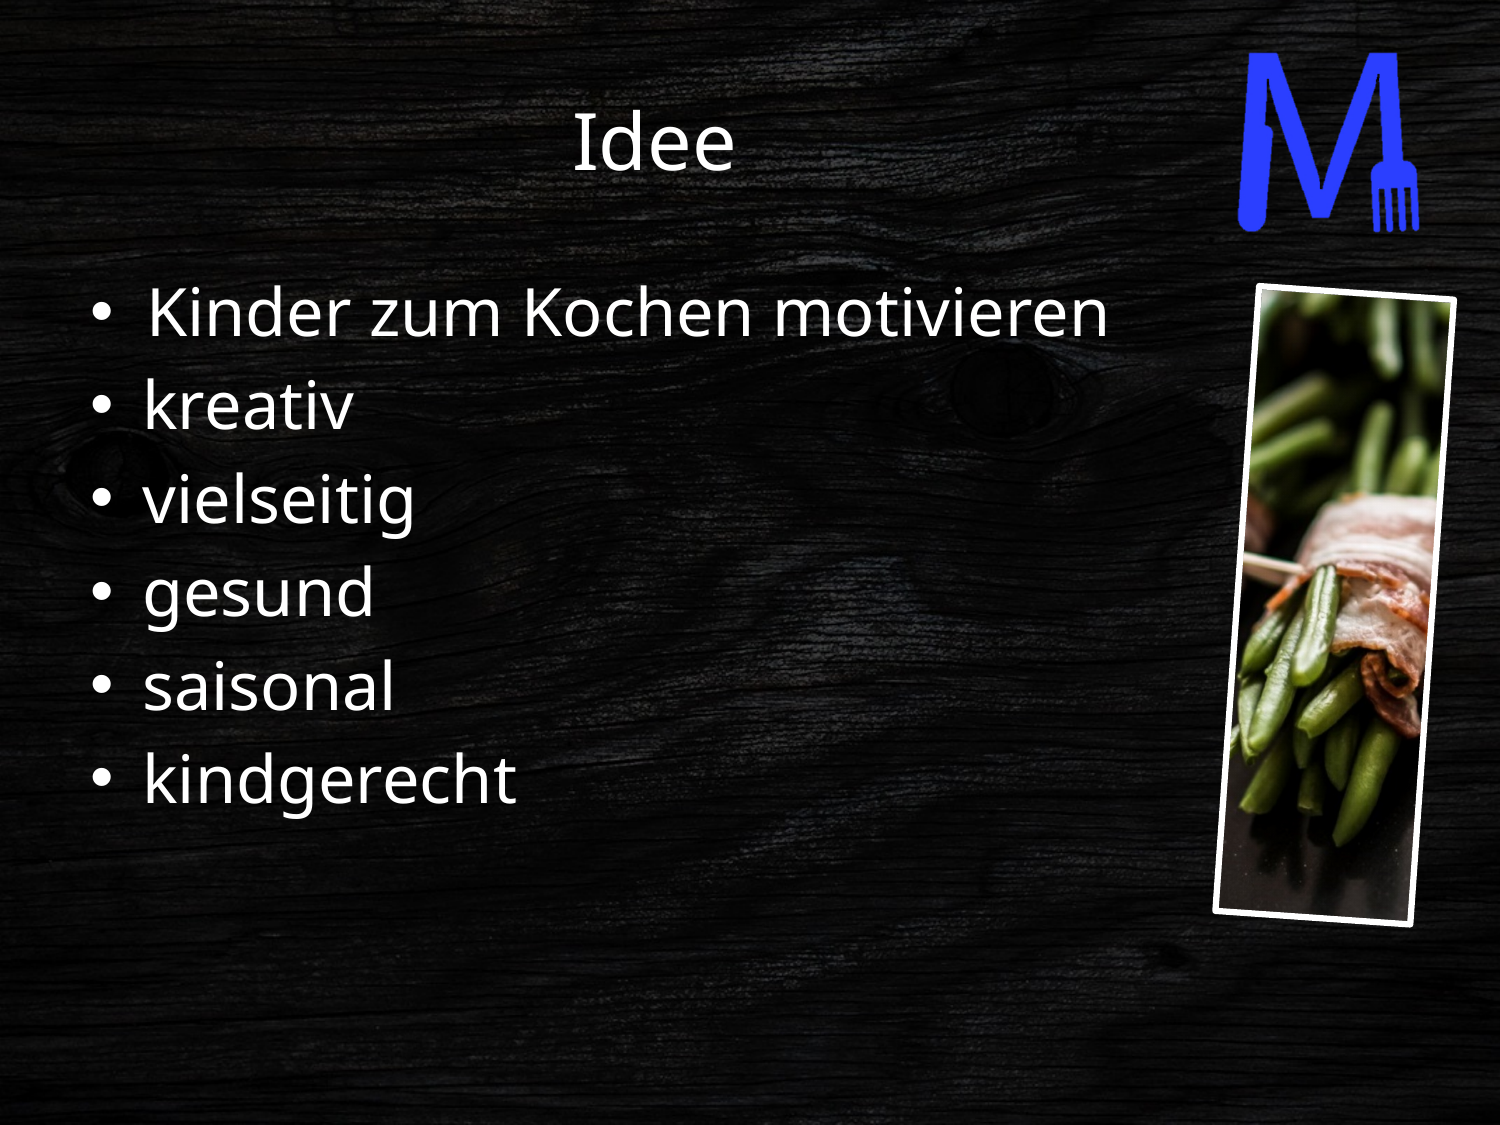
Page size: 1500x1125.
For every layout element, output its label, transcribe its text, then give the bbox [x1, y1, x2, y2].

picture [0, 0, 1500, 1125]
list Kinder zum Kochen motivieren kreativ vielseitig gesund saisonal kindgerecht [75, 262, 1188, 1005]
title Idee [75, 45, 1235, 233]
